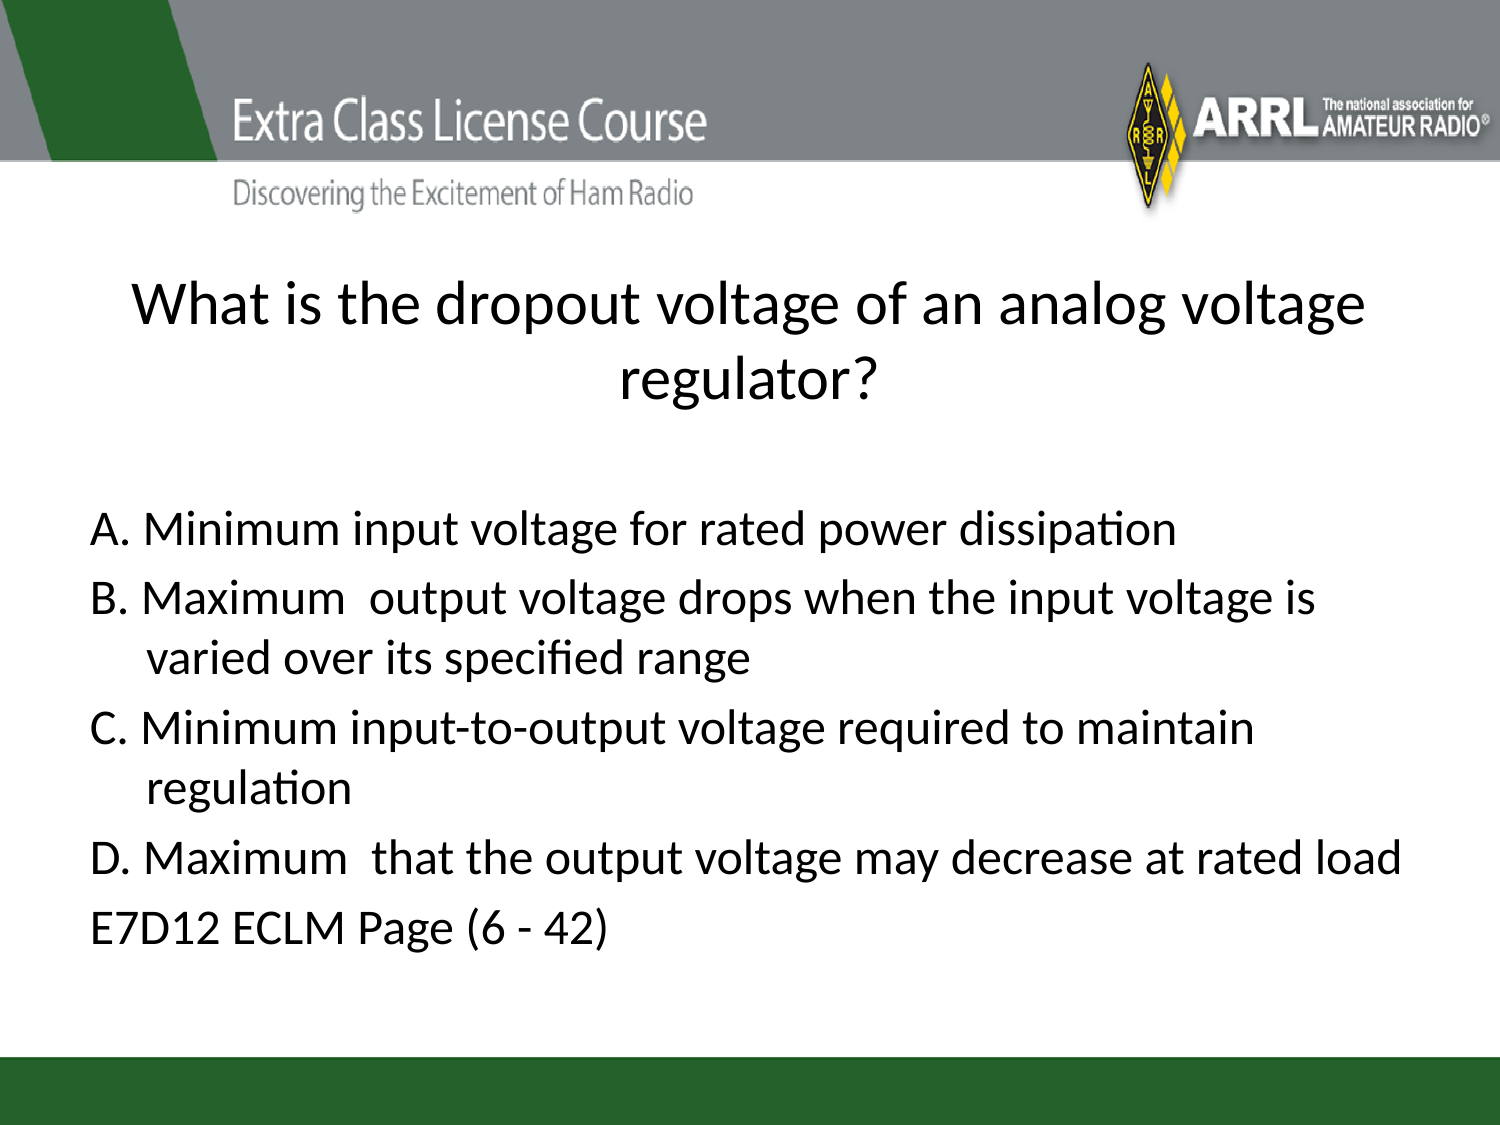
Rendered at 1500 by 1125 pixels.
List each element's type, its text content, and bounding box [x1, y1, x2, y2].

picture [0, 0, 1500, 1125]
list A. Minimum input voltage for rated power dissipation B. Maximum output voltage drops when the input voltage is varied over its specified range C. Minimum input-to-output voltage required to maintain regulation D. Maximum that the output voltage may decrease at rated load E7D12 ECLM Page (6 - 42) [75, 487, 1425, 1005]
title What is the dropout voltage of an analog voltage regulator? [75, 254, 1425, 435]
